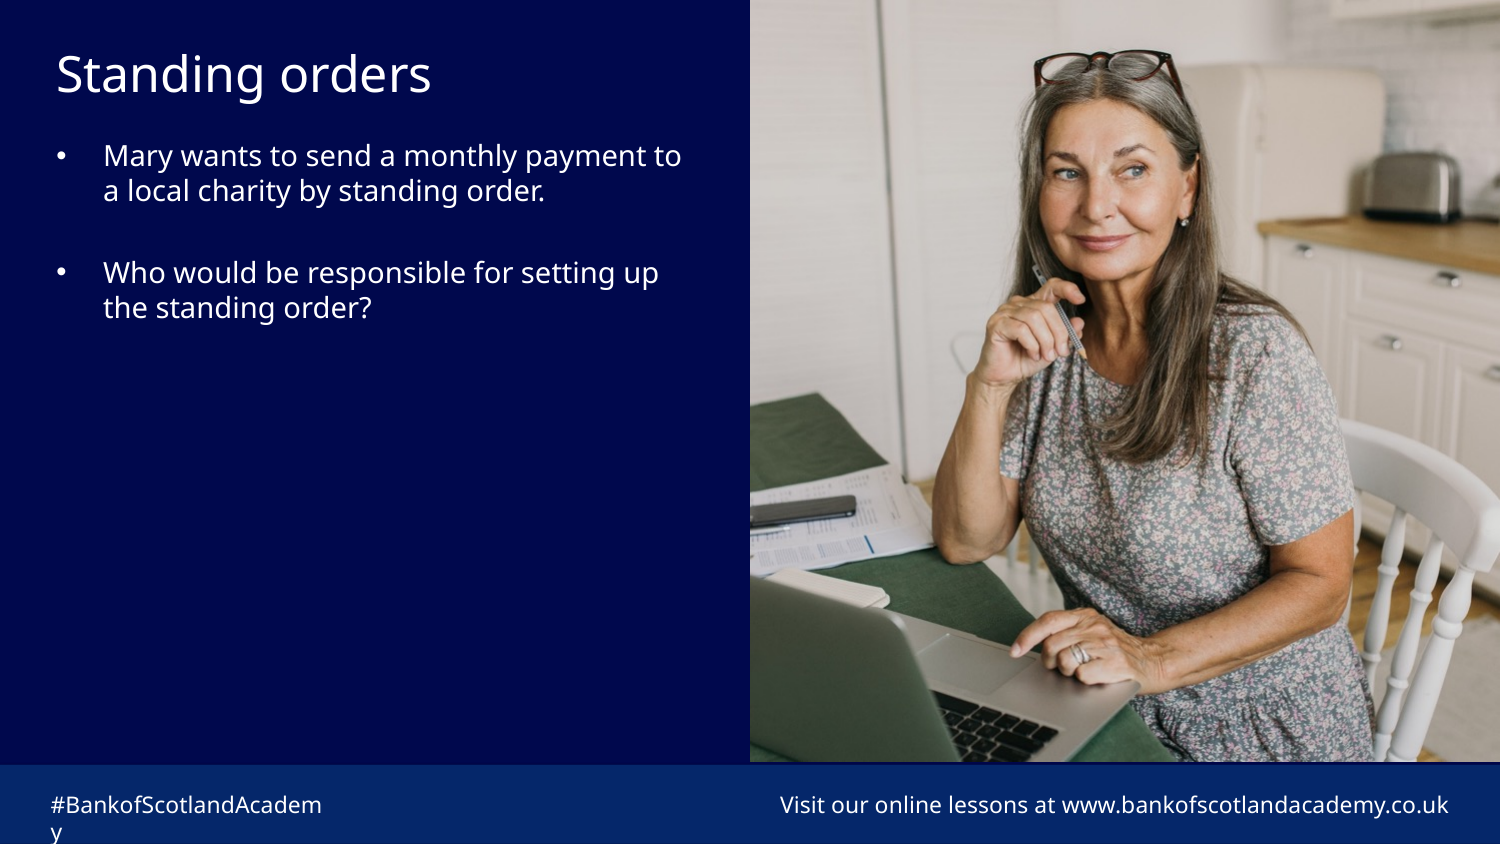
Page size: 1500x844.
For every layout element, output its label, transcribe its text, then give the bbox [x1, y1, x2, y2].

list Mary wants to send a monthly payment to a local charity by standing order. Who would be responsible for setting up the standing order? [41, 129, 721, 357]
title Standing orders [41, 41, 721, 112]
picture [749, 0, 1500, 763]
